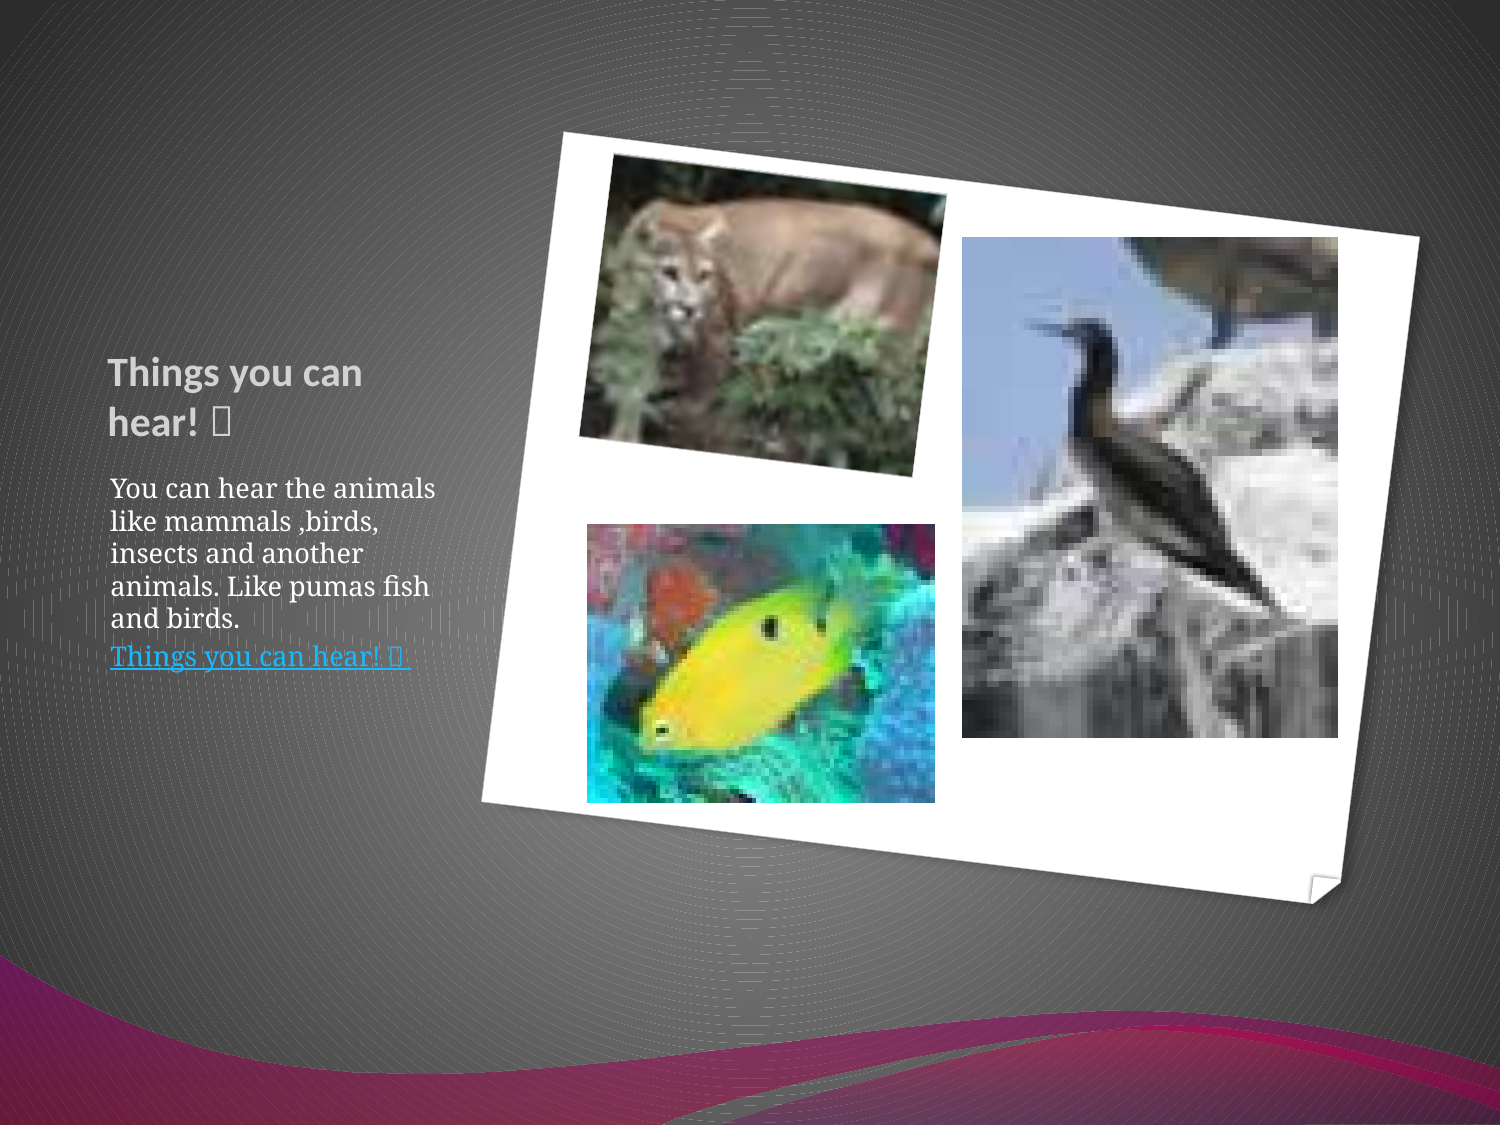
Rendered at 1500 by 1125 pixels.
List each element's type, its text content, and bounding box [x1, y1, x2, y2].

picture [594, 155, 931, 459]
picture [860, 469, 913, 476]
picture [580, 357, 590, 436]
picture [962, 237, 1338, 738]
list You can hear the animals like mammals ,birds, insects and another animals. Like pumas fish and birds. Things you can hear!  [99, 464, 463, 822]
title Things you can hear!  [99, 193, 463, 453]
picture [587, 524, 935, 803]
picture [935, 195, 946, 282]
